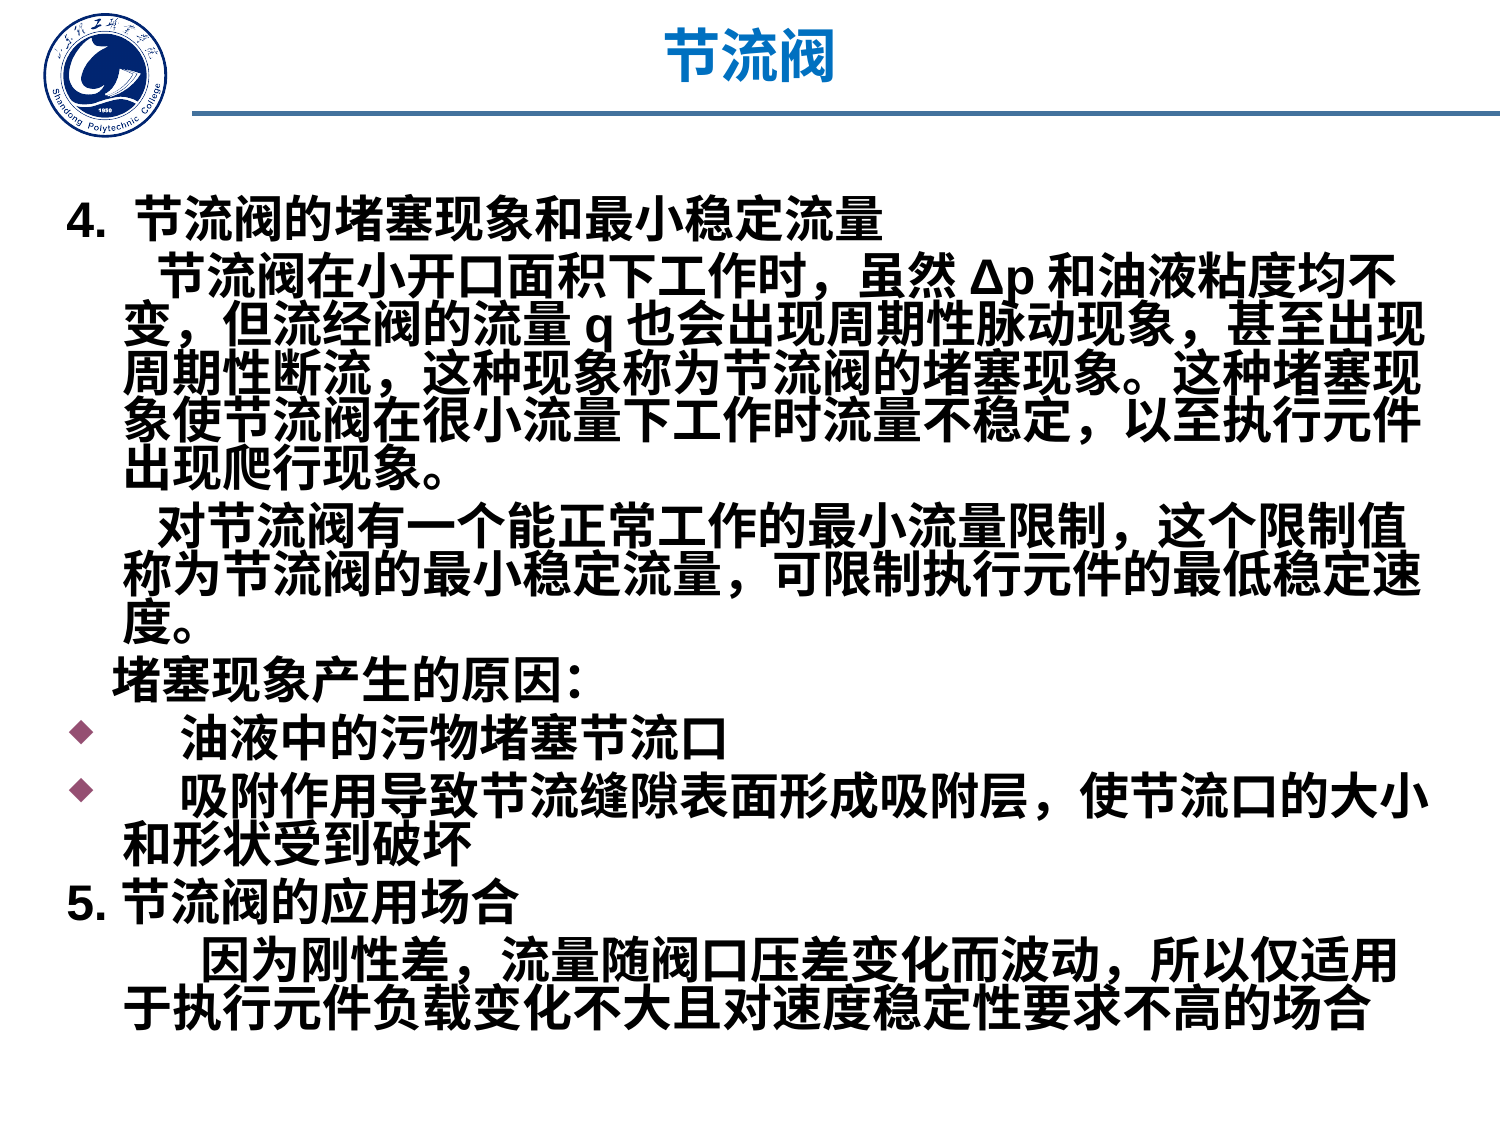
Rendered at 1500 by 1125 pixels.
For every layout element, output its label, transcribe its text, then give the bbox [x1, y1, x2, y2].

picture [43, 7, 174, 138]
text_box 4. 节流阀的堵塞现象和最小稳定流量 节流阀在小开口面积下工作时，虽然Δp和油液粘度均不变，但流经阀的流量q也会出现周期性脉动现象，甚至出现周期性断流，这种现象称为节流阀的堵塞现象。这种堵塞现象使节流阀在很小流量下工作时流量不稳定，以至执行元件出现爬行现象。 对节流阀有一个能正常工作的最小流量限制，这个限制值称为节流阀的最小稳定流量，可限制执行元件的最低稳定速度。 堵塞现象产生的原因： 油液中的污物堵塞节流口 吸附作用导致节流缝隙表面形成吸附层，使节流口的大小和形状受到破坏 5.节流阀的应用场合 因为刚性差，流量随阀口压差变化而波动，所以仅适用于执行元件负载变化不大且对速度稳定性要求不高的场合 [51, 163, 1452, 877]
text_box 节流阀 [178, 11, 1322, 97]
